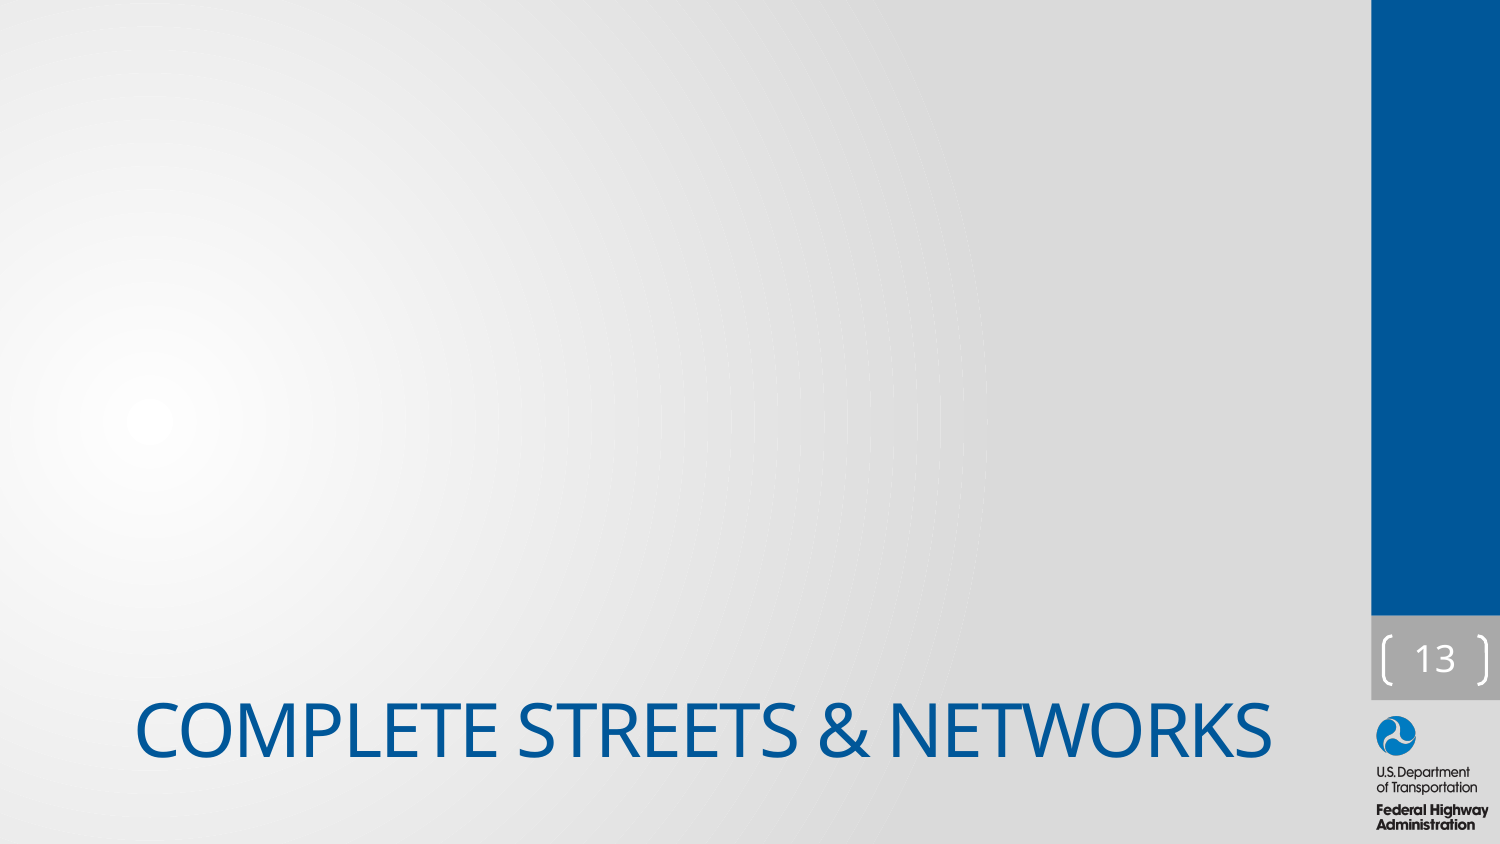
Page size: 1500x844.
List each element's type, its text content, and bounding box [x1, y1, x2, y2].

slide_number 13 [1381, 634, 1488, 687]
title Complete Streets & Networks [118, 675, 1375, 819]
